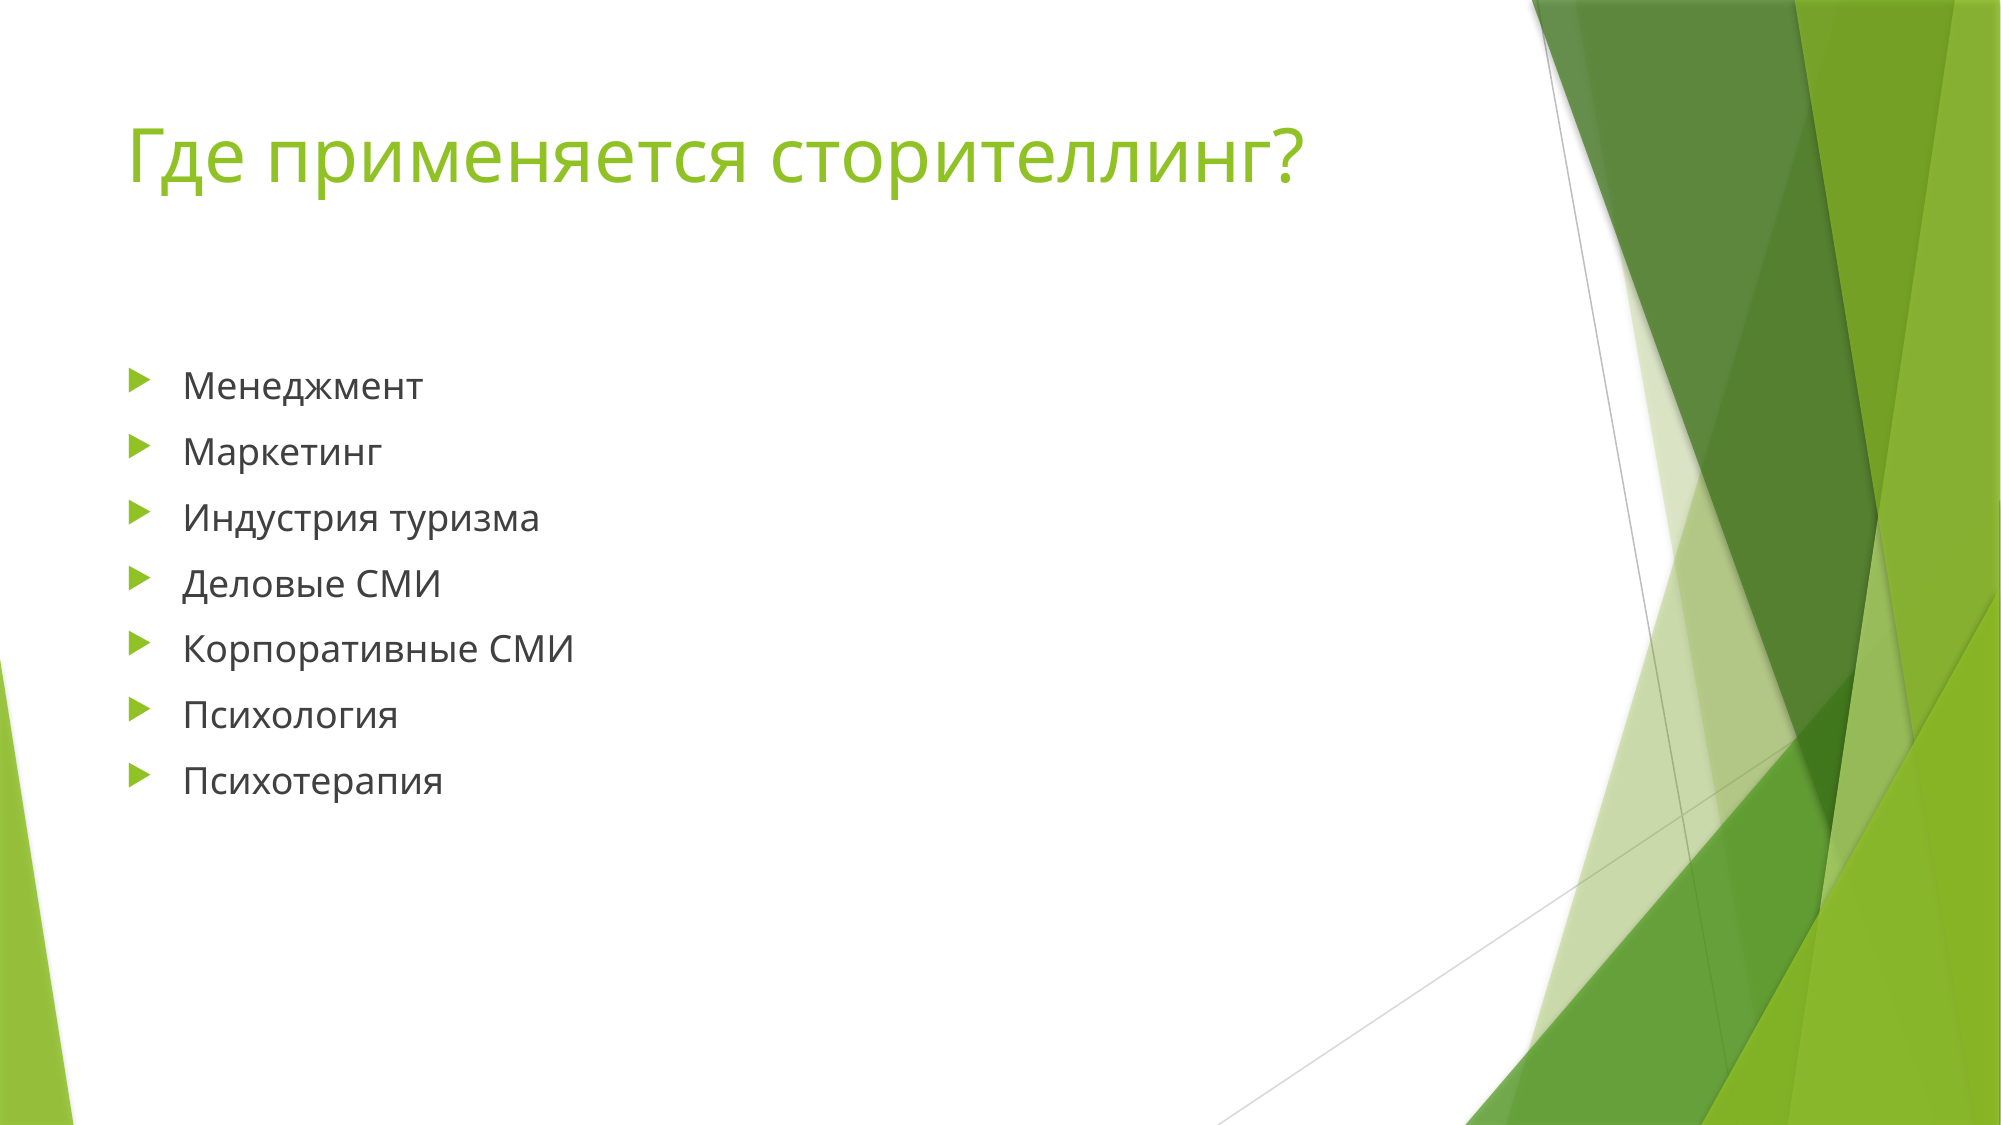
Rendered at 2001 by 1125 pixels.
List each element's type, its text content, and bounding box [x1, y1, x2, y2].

title Где применяется сторителлинг? [111, 99, 1522, 317]
list Менеджмент Маркетинг Индустрия туризма Деловые СМИ Корпоративные СМИ Психология Психотерапия [111, 354, 1522, 992]
